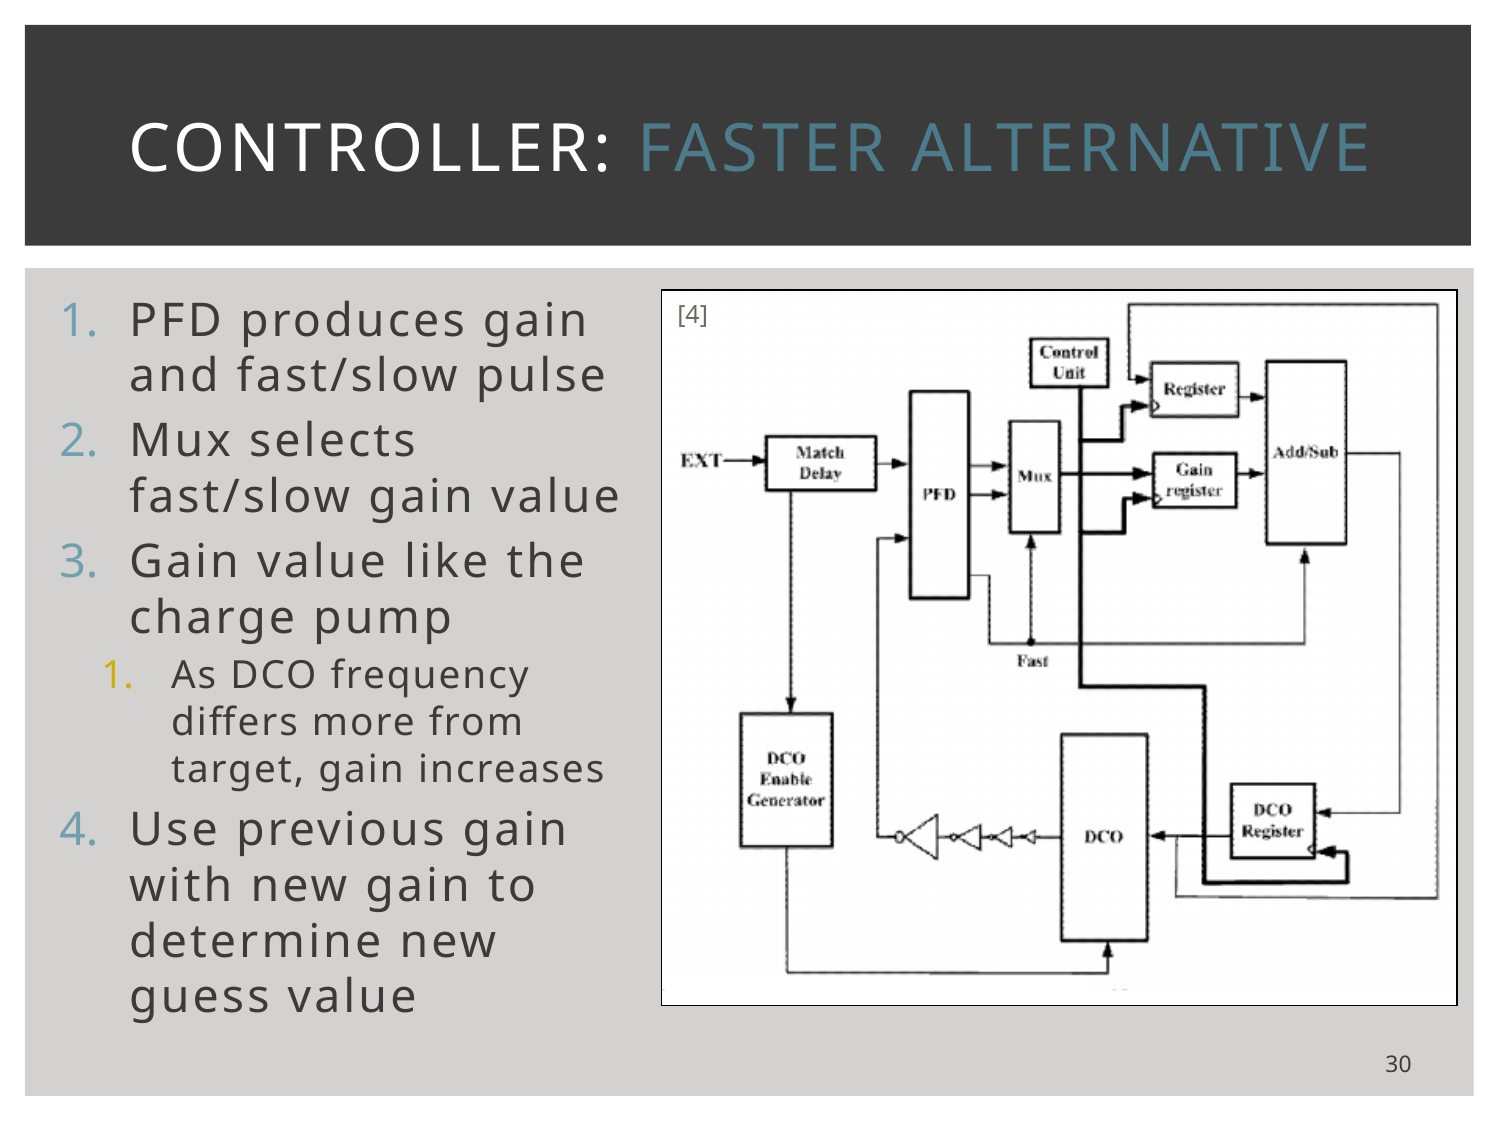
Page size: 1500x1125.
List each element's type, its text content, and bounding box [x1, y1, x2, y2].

slide_number 30 [1349, 1041, 1448, 1089]
title CONTROLLER: FASTER ALTERNATIVE [62, 58, 1438, 232]
picture [662, 290, 1457, 1006]
list PFD produces gain and fast/slow pulse Mux selects fast/slow gain value Gain value like the charge pump As DCO frequency differs more from target, gain increases Use previous gain with new gain to determine new guess value [37, 281, 663, 1038]
